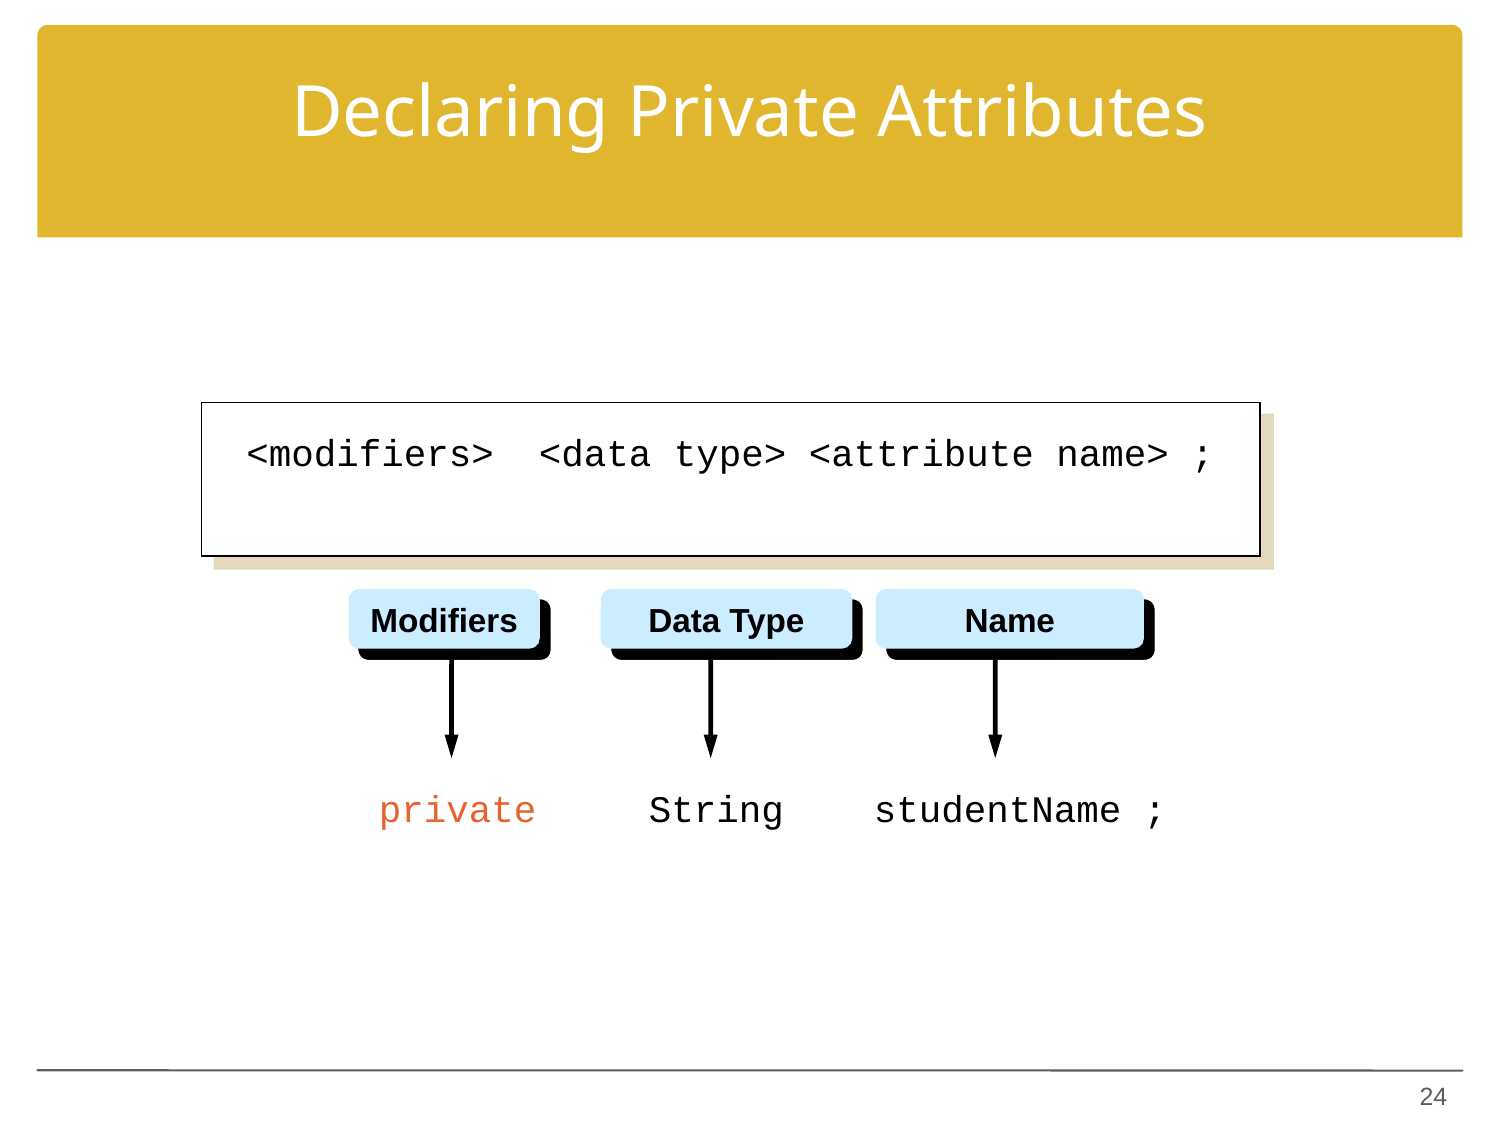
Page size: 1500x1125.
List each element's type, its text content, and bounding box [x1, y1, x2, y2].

text_box Data Type [601, 589, 852, 648]
text_box [704, 659, 717, 759]
text_box Name [876, 589, 1144, 648]
text_box [445, 659, 458, 759]
text_box private String studentName ; [289, 777, 1214, 837]
text_box [989, 659, 1002, 759]
title Declaring Private Attributes [0, 58, 1500, 158]
slide_number 24 [1112, 1069, 1463, 1123]
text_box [201, 402, 1288, 557]
text_box Modifiers [349, 589, 539, 648]
